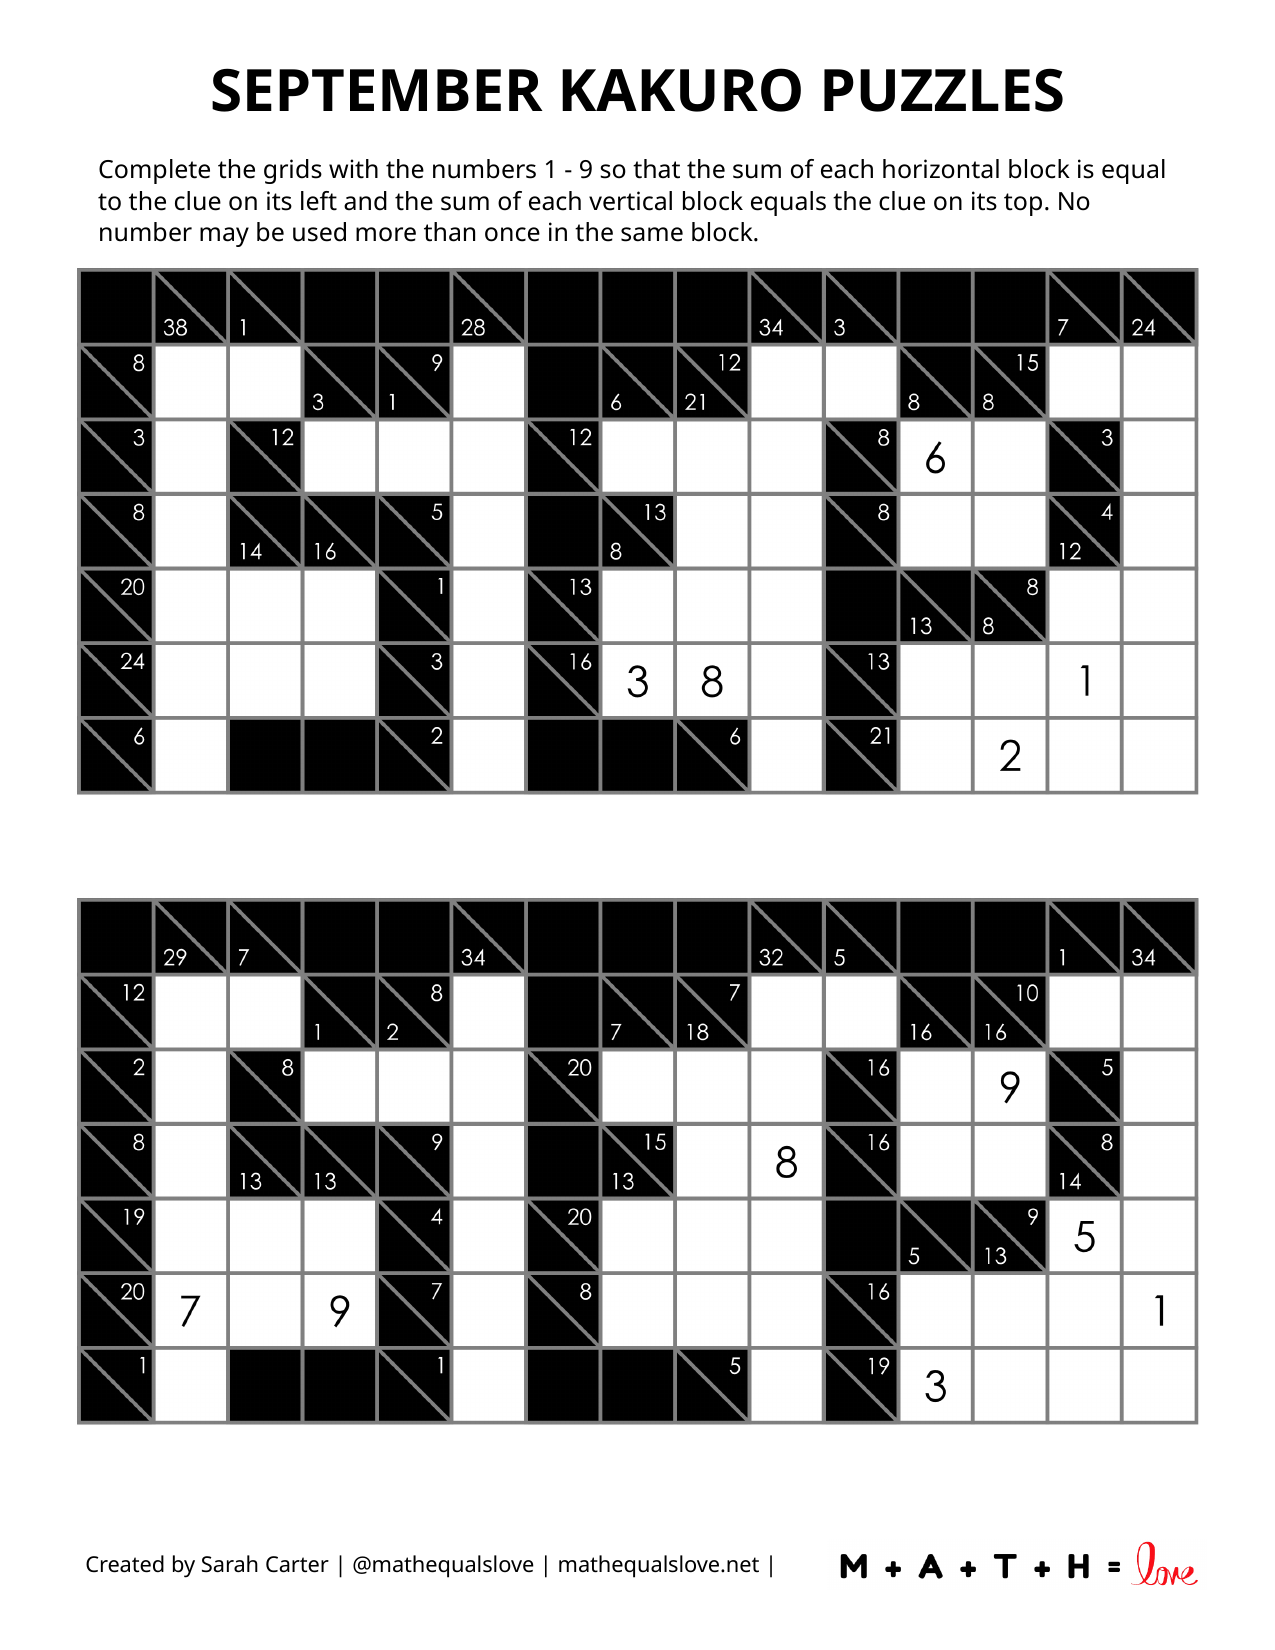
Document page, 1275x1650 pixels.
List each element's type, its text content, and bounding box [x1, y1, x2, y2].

text_box Complete the grids with the numbers 1 - 9 so that the sum of each horizontal block is equal to the clue on its left and the sum of each vertical block equals the clue on its top. No number may be used more than once in the same block. [83, 145, 1192, 254]
picture [74, 896, 1201, 1426]
text_box Created by Sarah Carter | @mathequalslove | mathequalslove.net | [70, 1543, 826, 1585]
picture [826, 1539, 1207, 1591]
text_box SEPTEMBER KAKURO PUZZLES [111, 45, 1164, 131]
picture [74, 265, 1201, 796]
